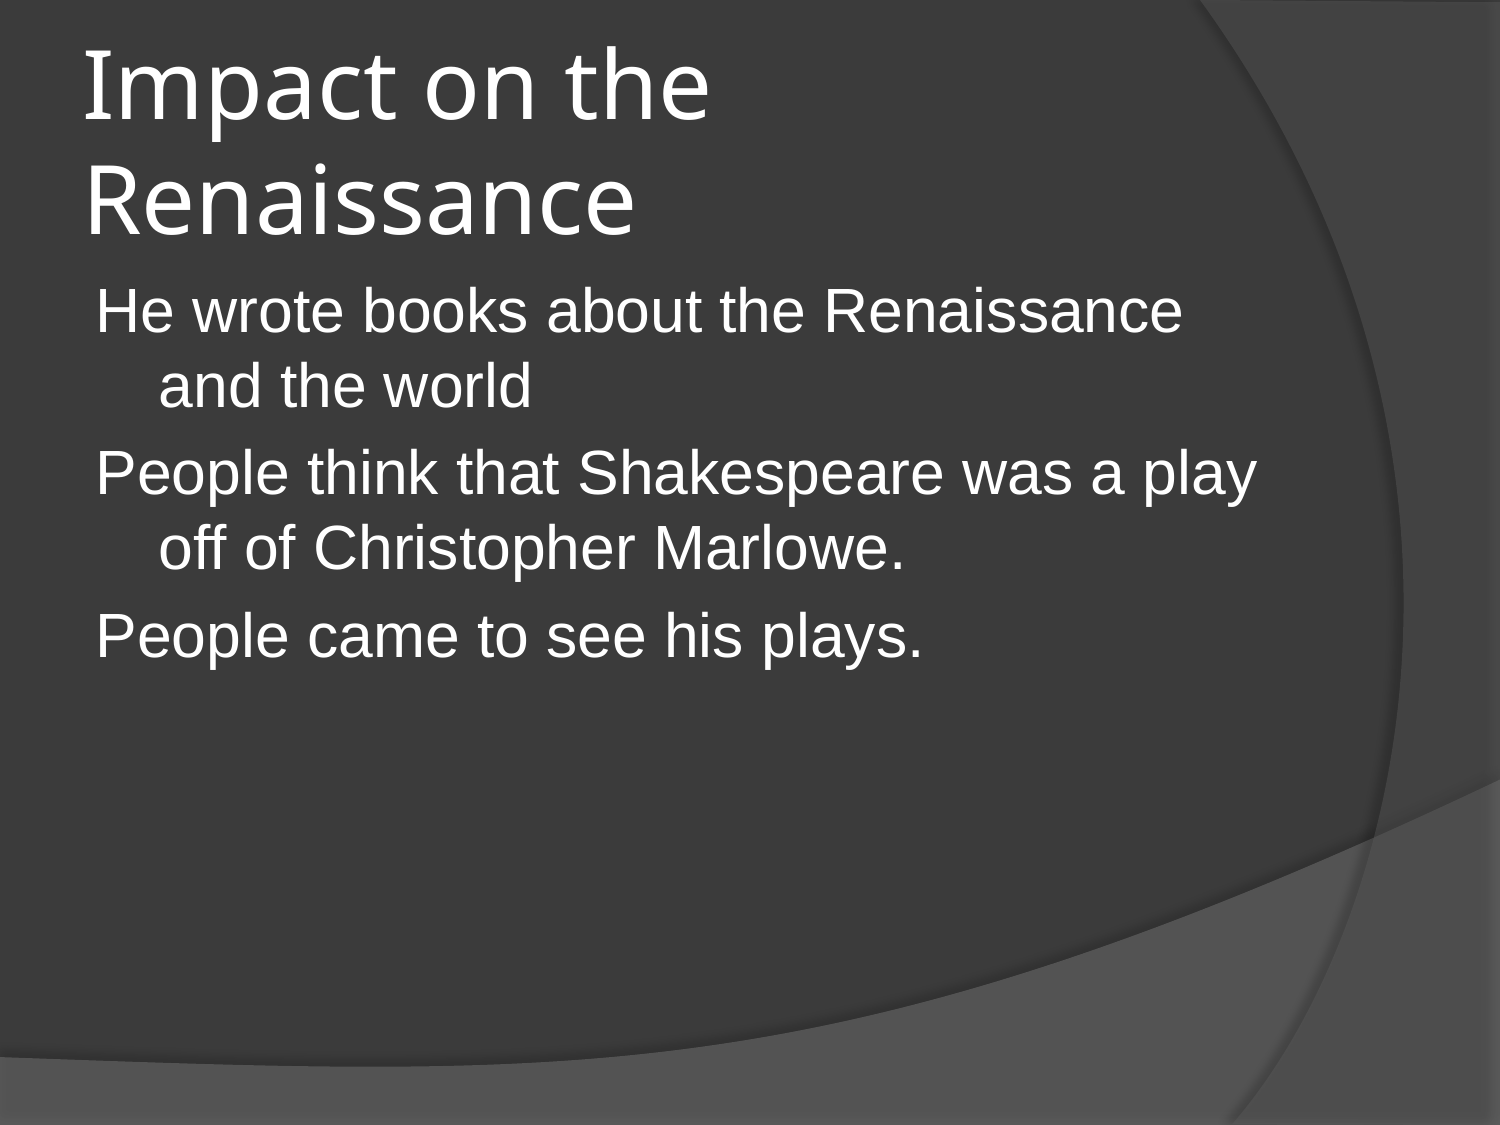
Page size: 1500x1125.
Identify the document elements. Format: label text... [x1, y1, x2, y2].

list He wrote books about the Renaissance and the world People think that Shakespeare was a play off of Christopher Marlowe. People came to see his plays. [75, 262, 1300, 1005]
title Impact on the Renaissance [75, 45, 1300, 233]
